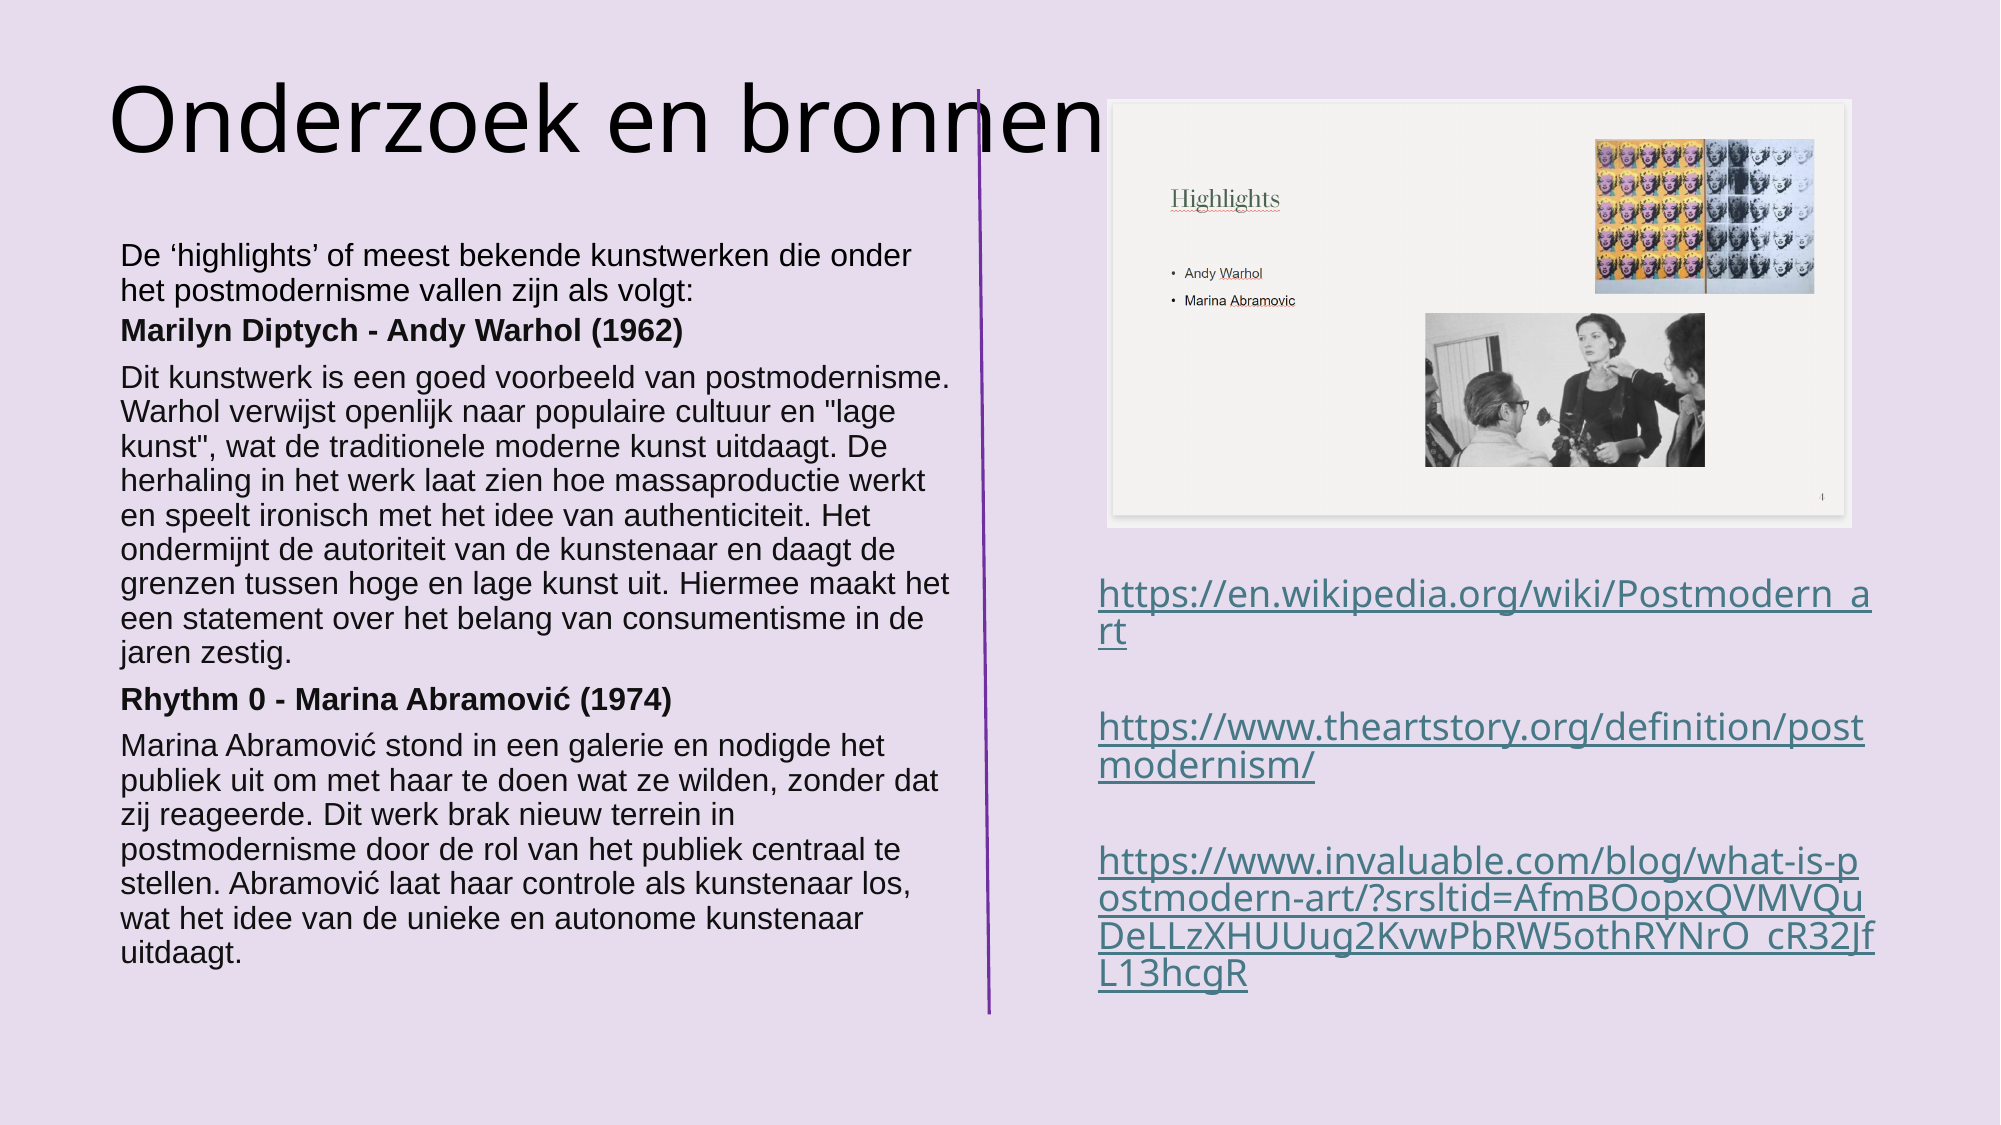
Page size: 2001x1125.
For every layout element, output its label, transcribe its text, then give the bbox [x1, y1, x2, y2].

text_box https://en.wikipedia.org/wiki/Postmodern_art https://www.theartstory.org/definition/postmodernism/ https://www.invaluable.com/blog/what-is-postmodern-art/?srsltid=AfmBOopxQVMVQuDeLLzXHUUug2KvwPbRW5othRYNrO_cR32JfL13hcgR [1083, 562, 1895, 866]
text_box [978, 88, 990, 1015]
list De ‘highlights’ of meest bekende kunstwerken die onder het postmodernisme vallen zijn als volgt: Marilyn Diptych - Andy Warhol (1962) Dit kunstwerk is een goed voorbeeld van postmodernisme. Warhol verwijst openlijk naar populaire cultuur en "lage kunst", wat de traditionele moderne kunst uitdaagt. De herhaling in het werk laat zien hoe massaproductie werkt en speelt ironisch met het idee van authenticiteit. Het ondermijnt de autoriteit van de kunstenaar en daagt de grenzen tussen hoge en lage kunst uit. Hiermee maakt het een statement over het belang van consumentisme in de jaren zestig. Rhythm 0 - Marina Abramović (1974) Marina Abramović stond in een galerie en nodigde het publiek uit om met haar te doen wat ze wilden, zonder dat zij reageerde. Dit werk brak nieuw terrein in postmodernisme door de rol van het publiek centraal te stellen. Abramović laat haar controle als kunstenaar los, wat het idee van de unieke en autonome kunstenaar uitdaagt. [105, 231, 979, 1036]
picture [1106, 98, 1853, 528]
text_box [0, 0, 2000, 1125]
title Onderzoek en bronnen [92, 14, 1818, 232]
